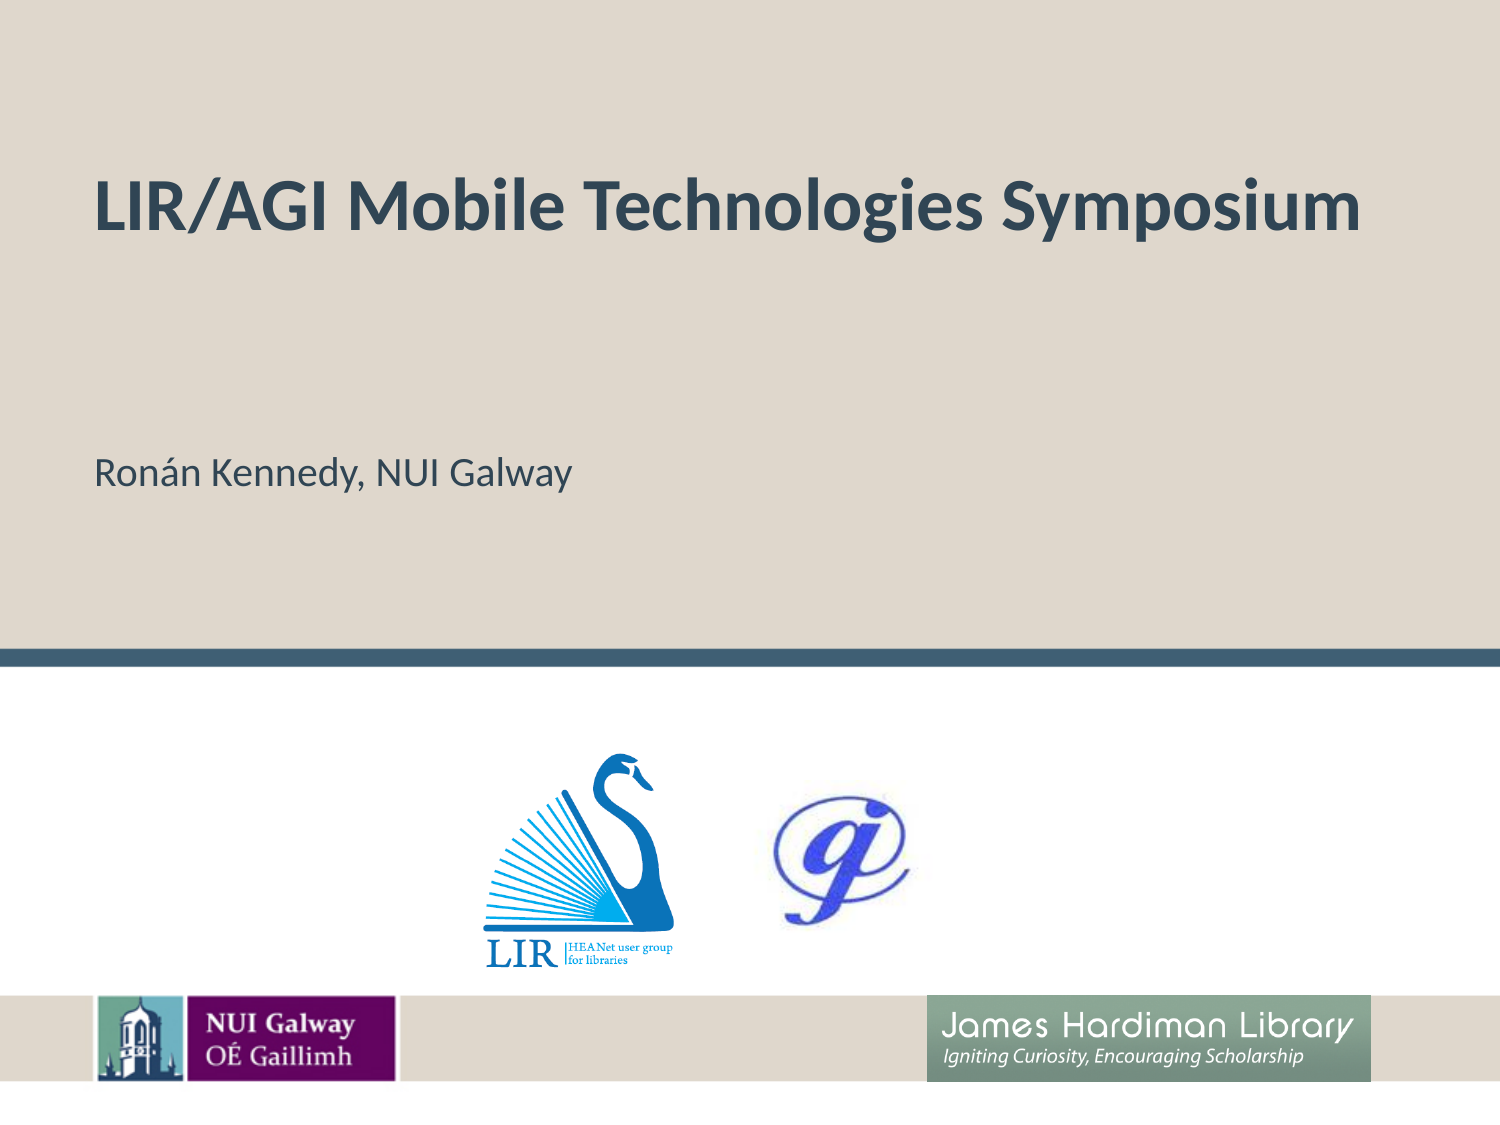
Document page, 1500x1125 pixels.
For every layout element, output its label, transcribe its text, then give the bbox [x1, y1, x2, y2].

title LIR/AGI Mobile Technologies Symposium Ronán Kennedy, NUI Galway [94, 0, 1400, 650]
picture [0, 0, 1500, 1125]
